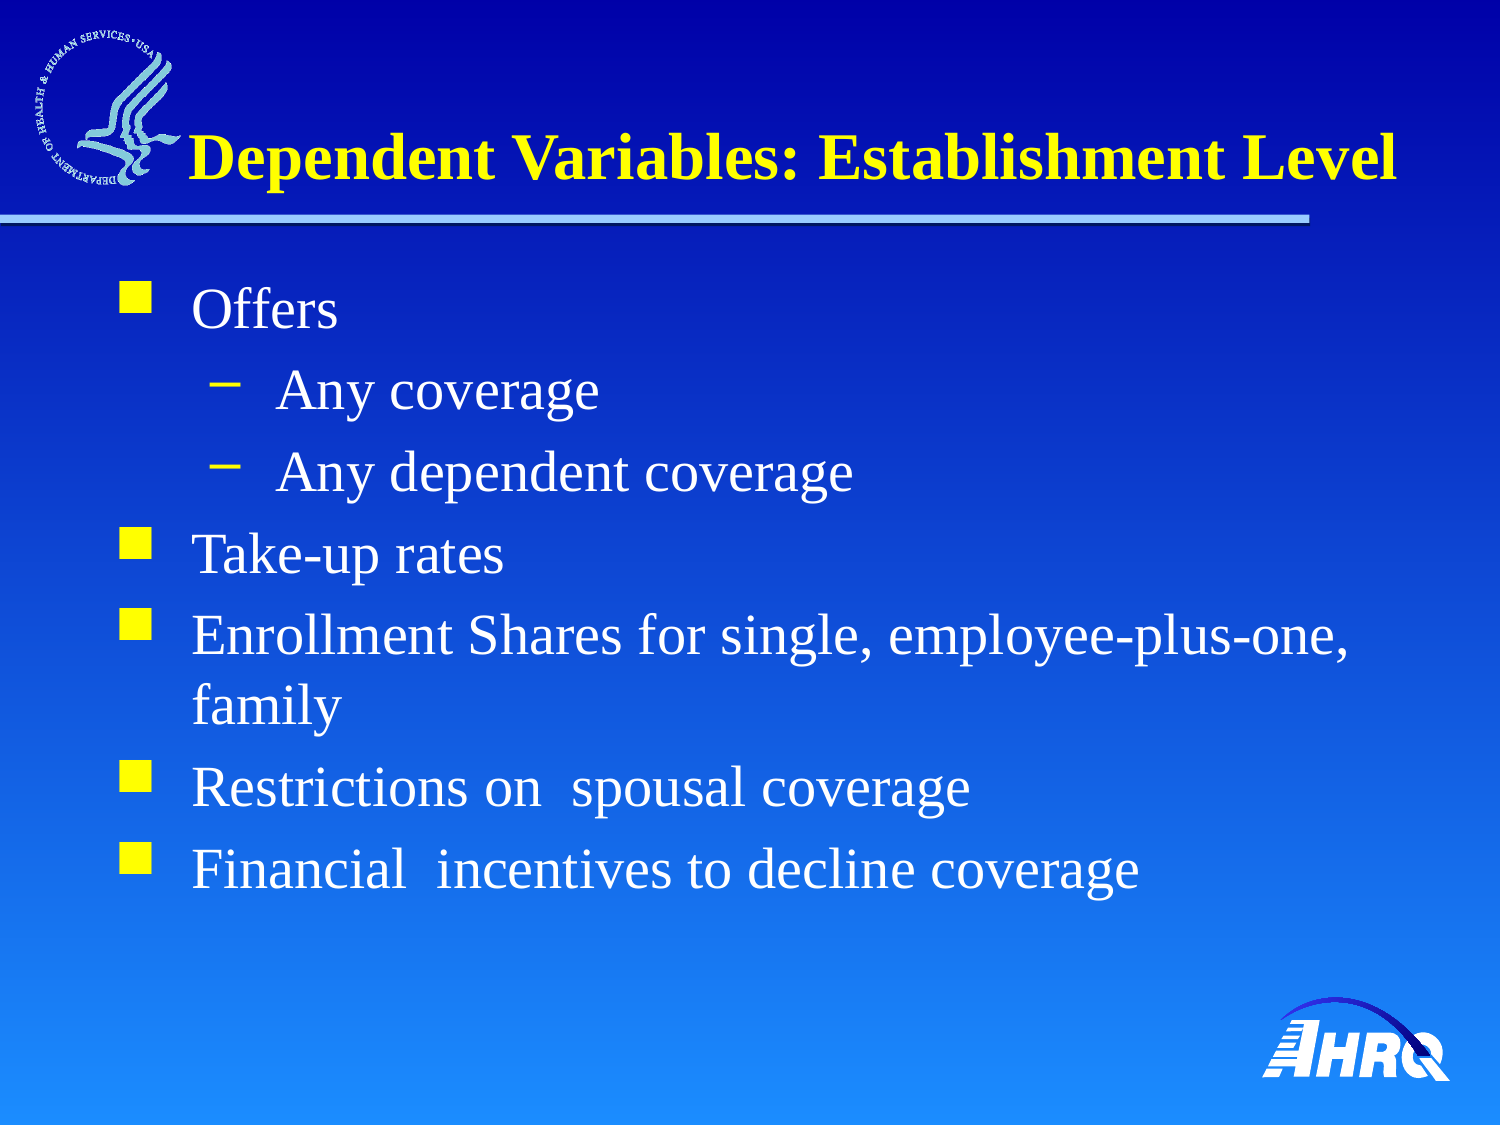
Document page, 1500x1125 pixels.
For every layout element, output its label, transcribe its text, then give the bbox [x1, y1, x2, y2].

list Offers Any coverage Any dependent coverage Take-up rates Enrollment Shares for single, employee-plus-one, family Restrictions on spousal coverage Financial incentives to decline coverage [99, 261, 1426, 1051]
picture [16, 12, 196, 210]
title Dependent Variables: Establishment Level [158, 0, 1430, 202]
